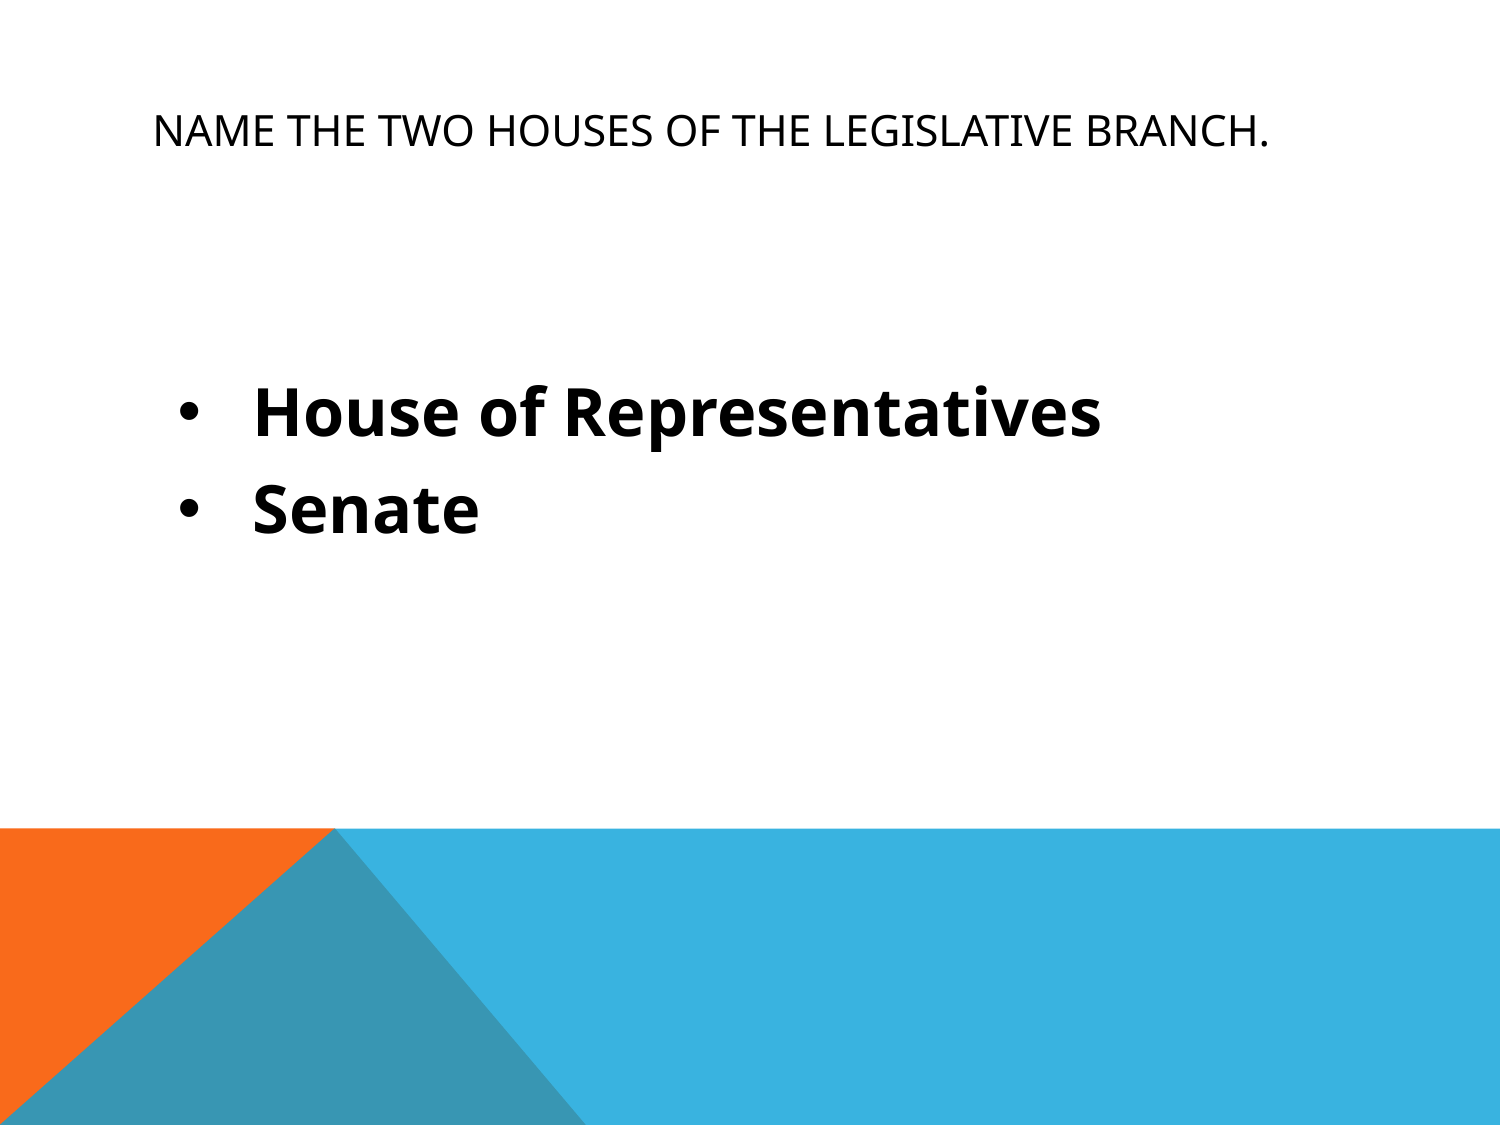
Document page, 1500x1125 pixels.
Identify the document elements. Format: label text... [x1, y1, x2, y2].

title Name the two houses of the Legislative Branch. [137, 87, 1290, 275]
list House of Representatives Senate [162, 362, 1275, 657]
